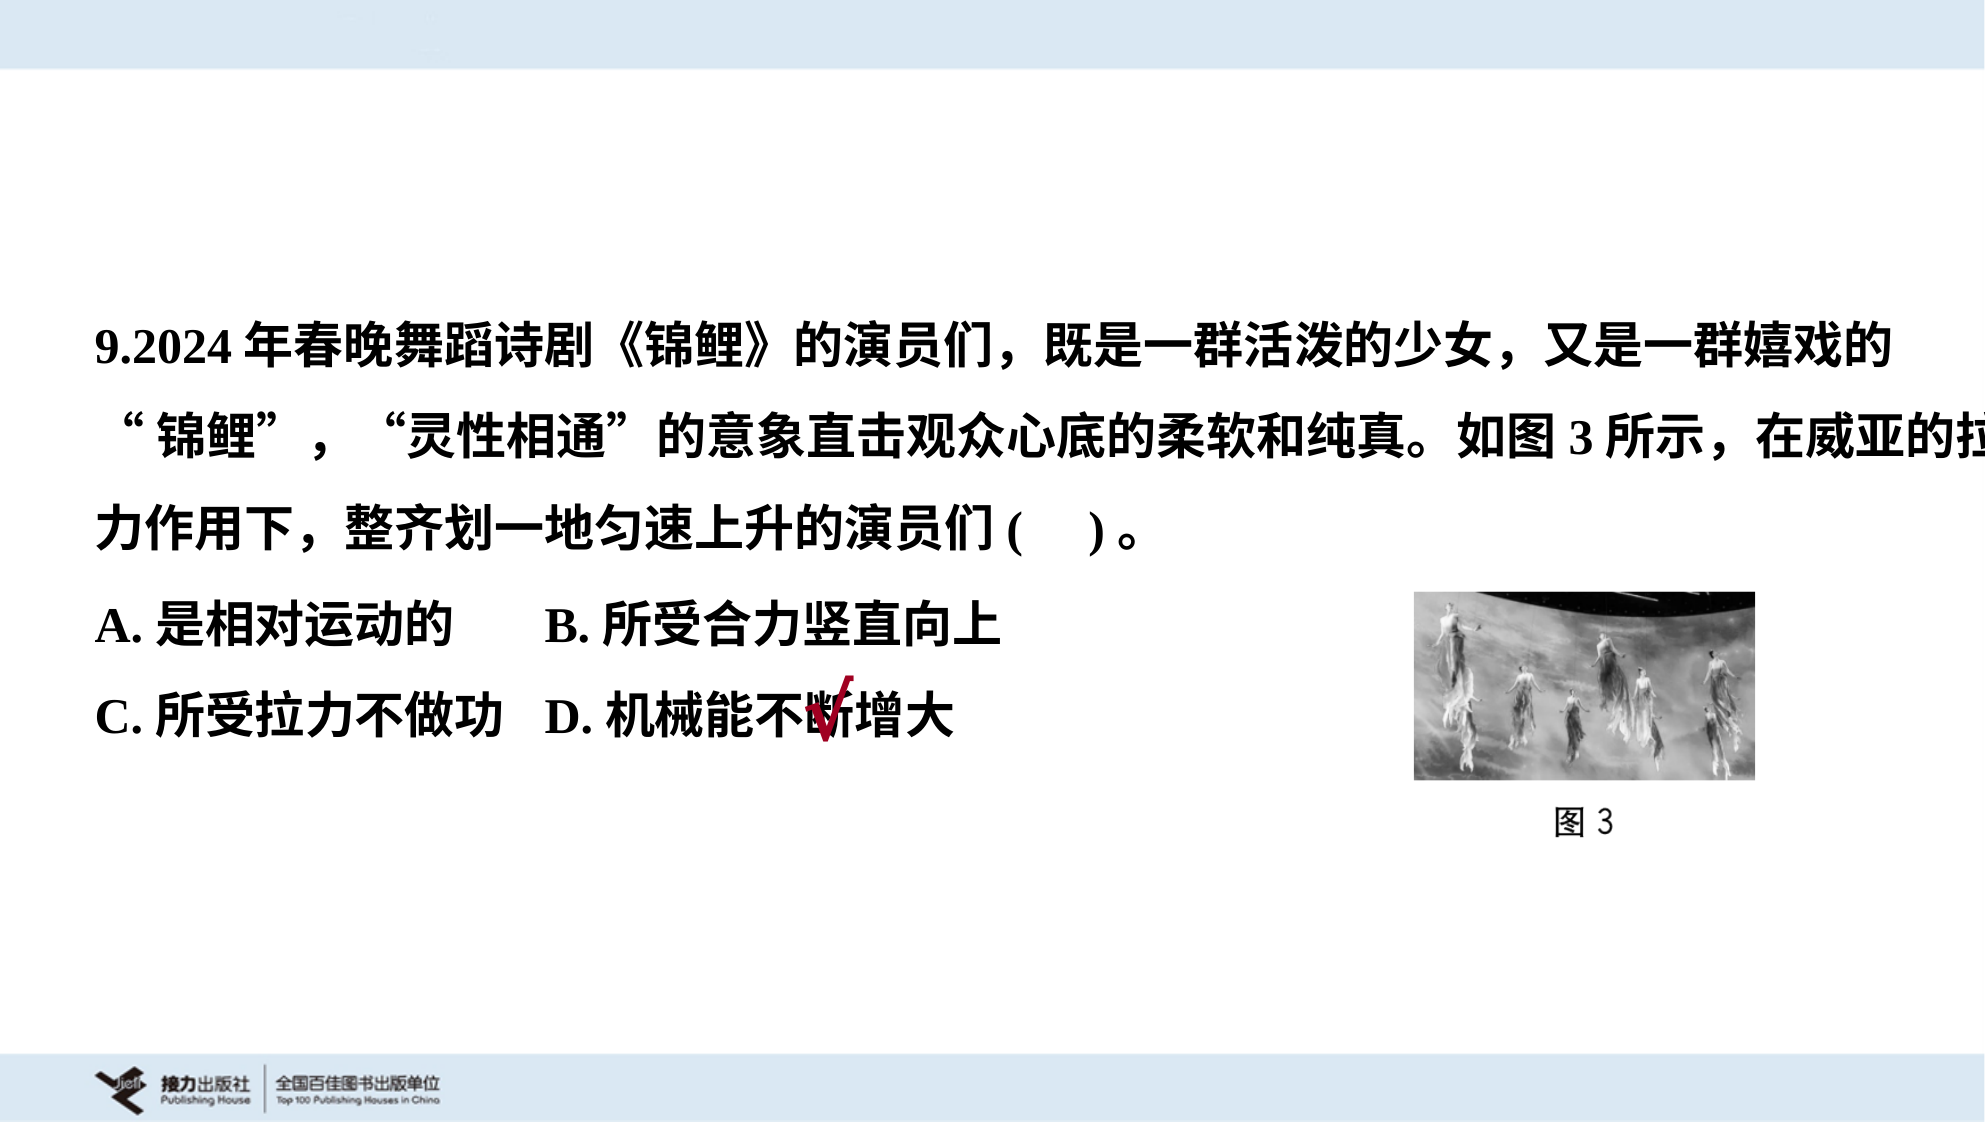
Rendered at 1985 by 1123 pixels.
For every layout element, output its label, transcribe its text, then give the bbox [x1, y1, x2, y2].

text_box 9.2024年春晚舞蹈诗剧《锦鲤》的演员们，既是一群活泼的少女，又是一群嬉戏的 “锦鲤”，“灵性相通”的意象直击观众心底的柔软和纯真。如图3所示，在威亚的拉 力作用下，整齐划一地匀速上升的演员们( )。 [94, 281, 1892, 557]
text_box A.是相对运动的 B.所受合力竖直向上 C.所受拉力不做功 D.机械能不断增大 [94, 560, 1491, 744]
text_box √ [802, 663, 855, 757]
picture [0, 0, 1985, 1122]
